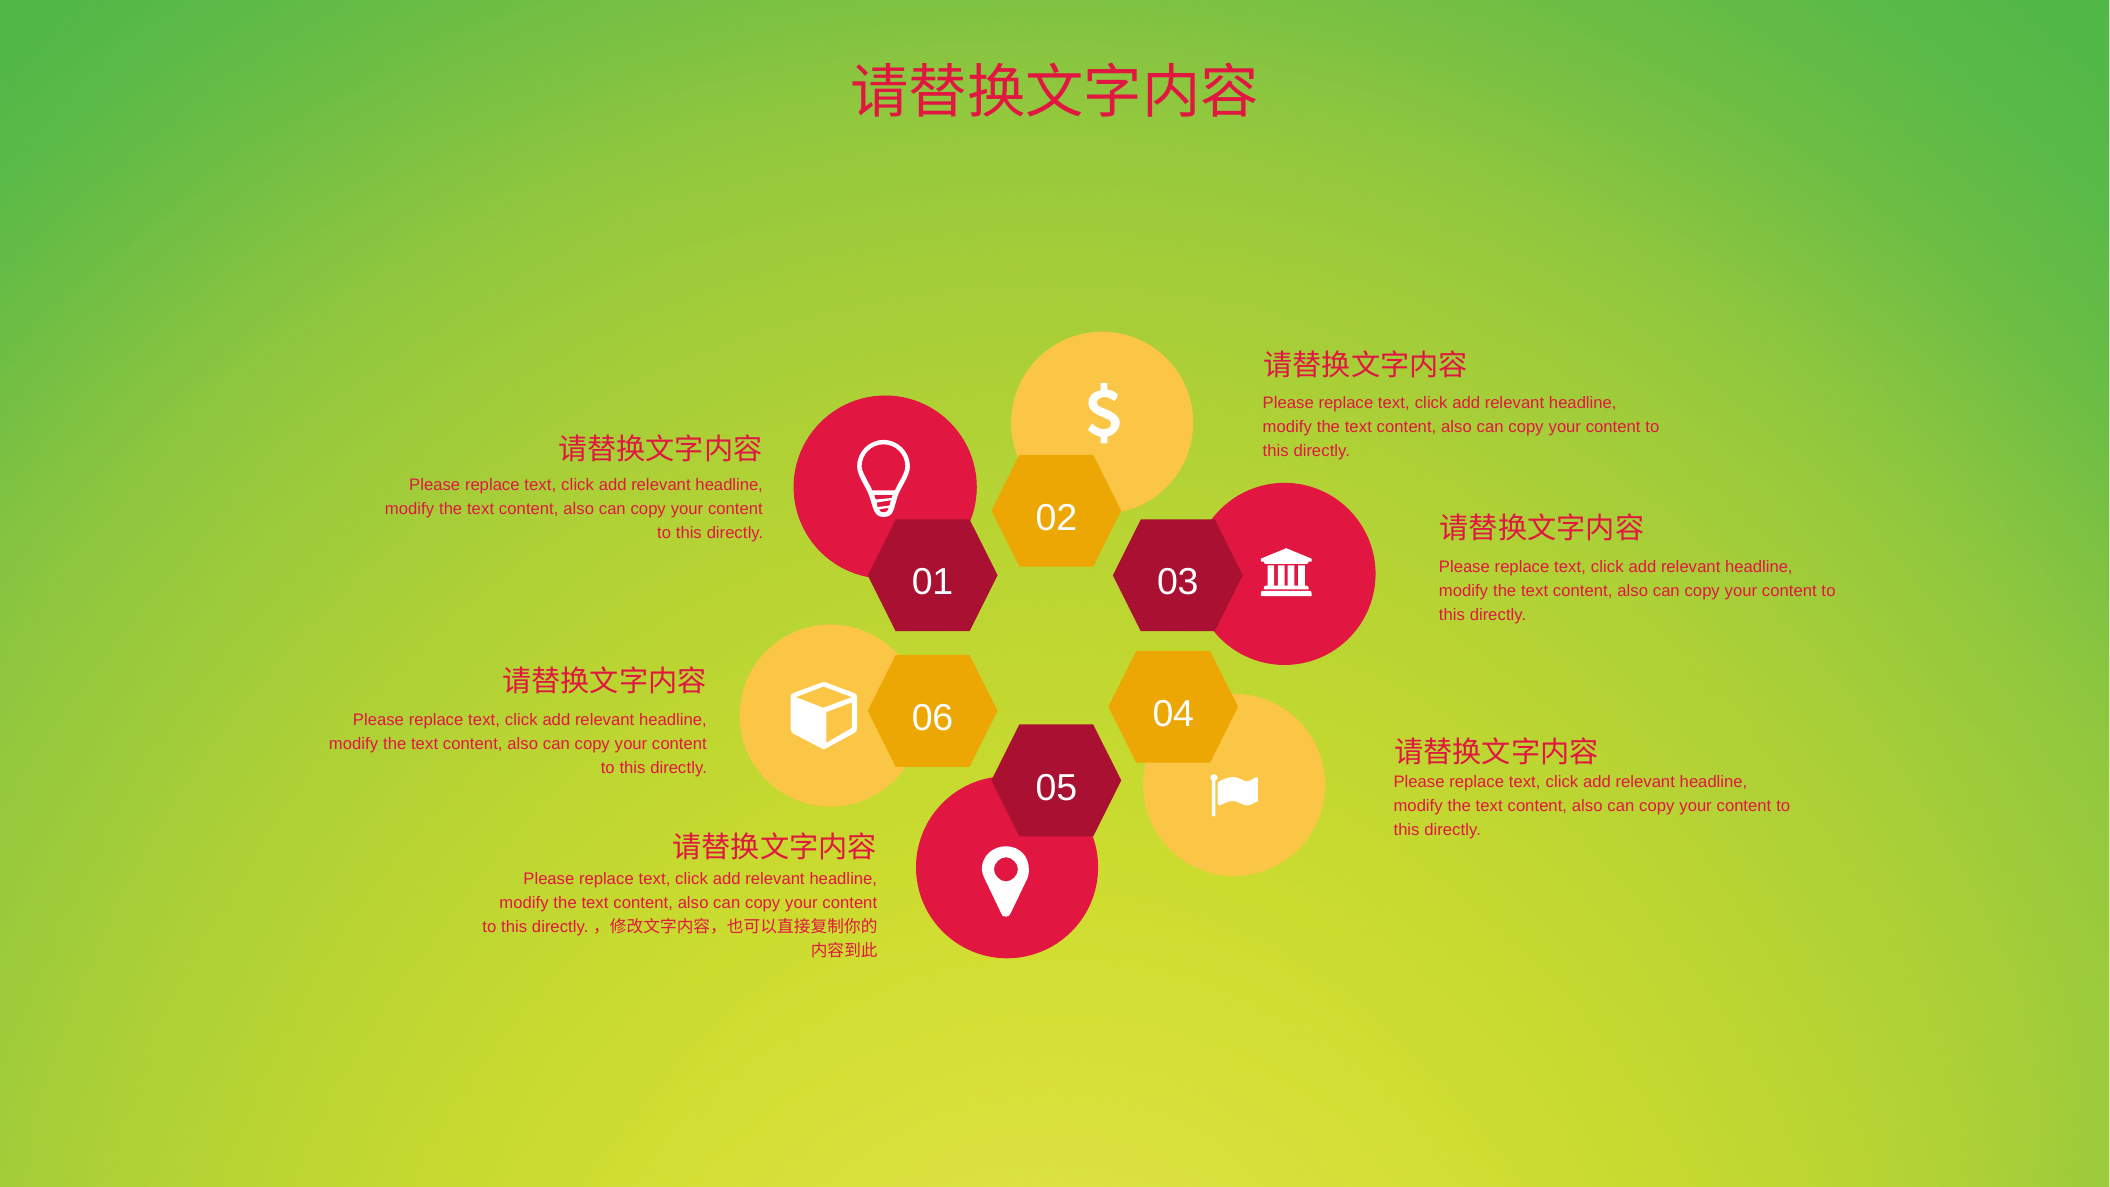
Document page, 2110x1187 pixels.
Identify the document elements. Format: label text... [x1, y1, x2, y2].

text_box 04 [1107, 649, 1240, 764]
text_box [1210, 774, 1218, 817]
text_box 05 [990, 723, 1123, 838]
text_box [915, 777, 1099, 959]
text_box [793, 395, 977, 577]
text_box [310, 655, 708, 776]
text_box [1142, 693, 1326, 877]
text_box 01 [866, 518, 999, 633]
text_box 03 [1111, 518, 1244, 633]
text_box 06 [866, 653, 999, 768]
picture [0, 0, 2110, 1187]
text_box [366, 423, 764, 541]
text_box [480, 821, 878, 962]
text_box [1260, 548, 1312, 564]
text_box [1217, 777, 1258, 806]
text_box [1087, 382, 1120, 444]
text_box [790, 682, 858, 750]
text_box [981, 846, 1029, 917]
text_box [1262, 339, 1663, 459]
text_box [738, 623, 906, 808]
text_box [1010, 331, 1194, 513]
text_box [1211, 482, 1377, 666]
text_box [1439, 502, 1839, 622]
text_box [1393, 726, 1794, 840]
text_box 02 [990, 453, 1123, 568]
text_box 请替换文字内容 [820, 32, 1289, 124]
text_box [1260, 565, 1312, 597]
text_box [857, 439, 910, 517]
